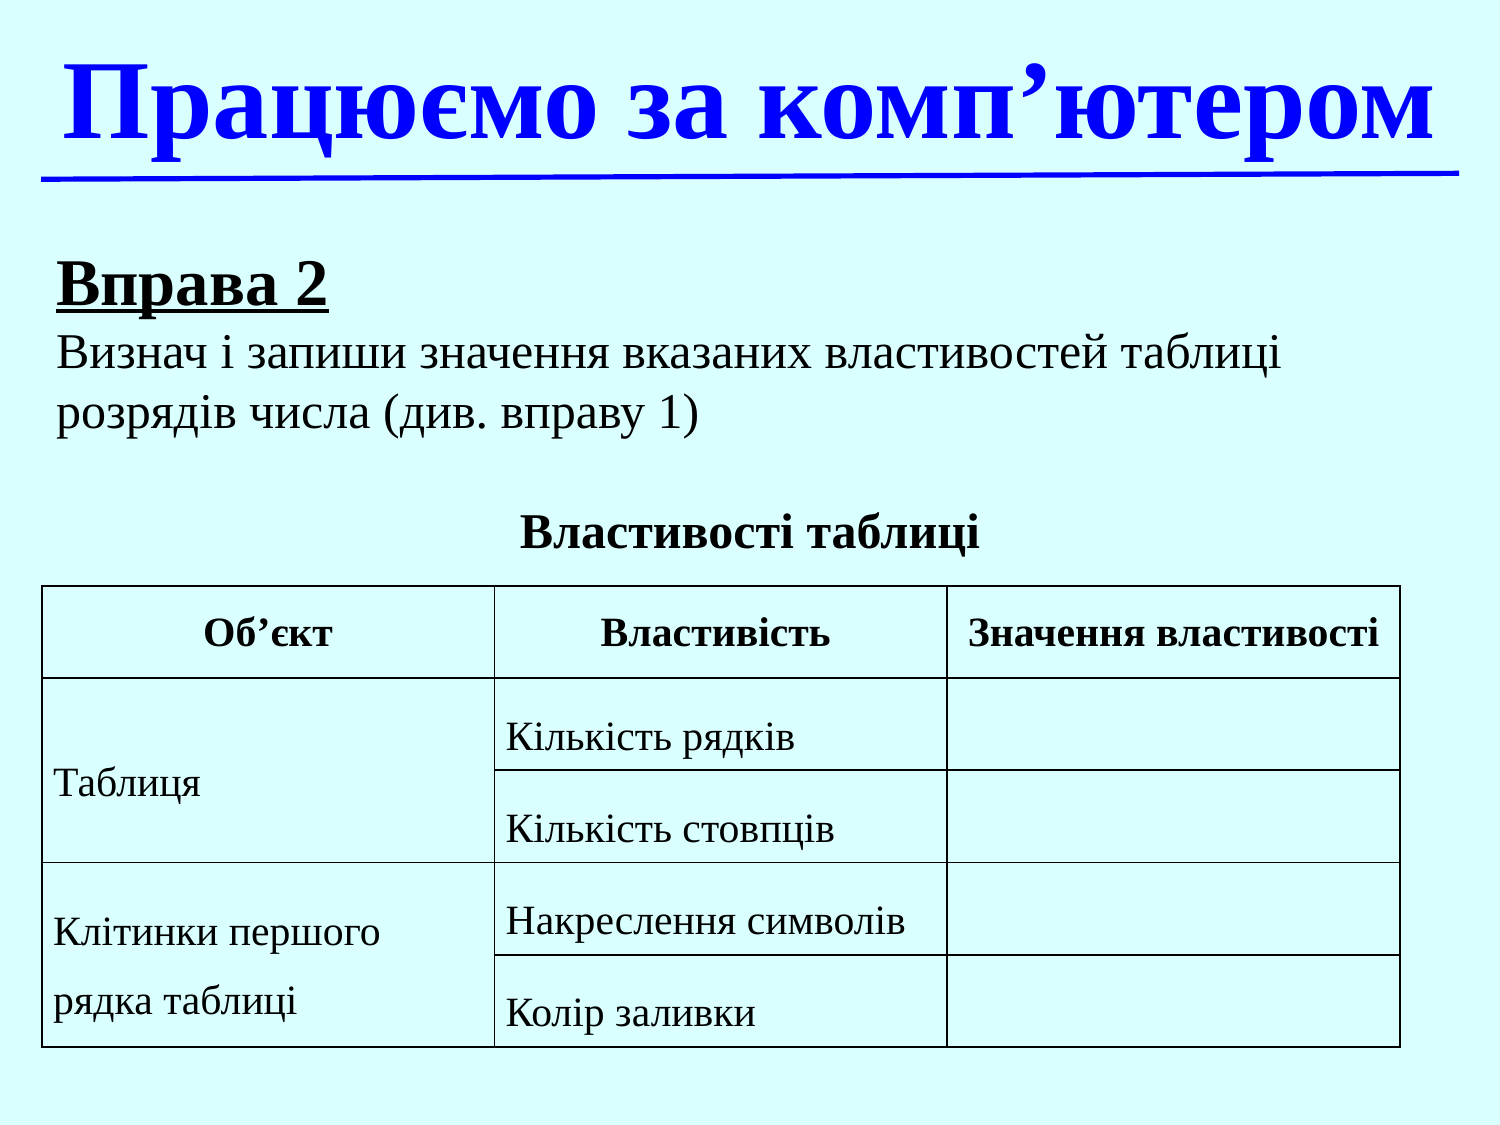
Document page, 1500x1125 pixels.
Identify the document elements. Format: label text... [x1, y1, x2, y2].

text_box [40, 173, 1460, 180]
table_cell [948, 679, 1399, 769]
table_cell Колір заливки [495, 956, 946, 1046]
table_cell [948, 771, 1399, 862]
text_box Працюємо за комп’ютером [48, 19, 1453, 169]
text_box Вправа 2 Визнач і запиши значення вказаних властивостей таблиці розрядів числа (див. вправу 1) Властивості таблиці [41, 231, 1459, 627]
table_header Значення властивості [948, 587, 1399, 677]
table_header Об’єкт [43, 587, 494, 677]
table_cell Клітинки першого рядка таблиці [43, 863, 494, 1046]
table_cell Таблиця [43, 679, 494, 862]
table_cell [948, 863, 1399, 954]
table_cell Кількість стовпців [495, 771, 946, 862]
table_cell Накреслення символів [495, 863, 946, 954]
table_header Властивість [495, 587, 946, 677]
table_cell [948, 956, 1399, 1046]
table_cell Кількість рядків [495, 679, 946, 769]
